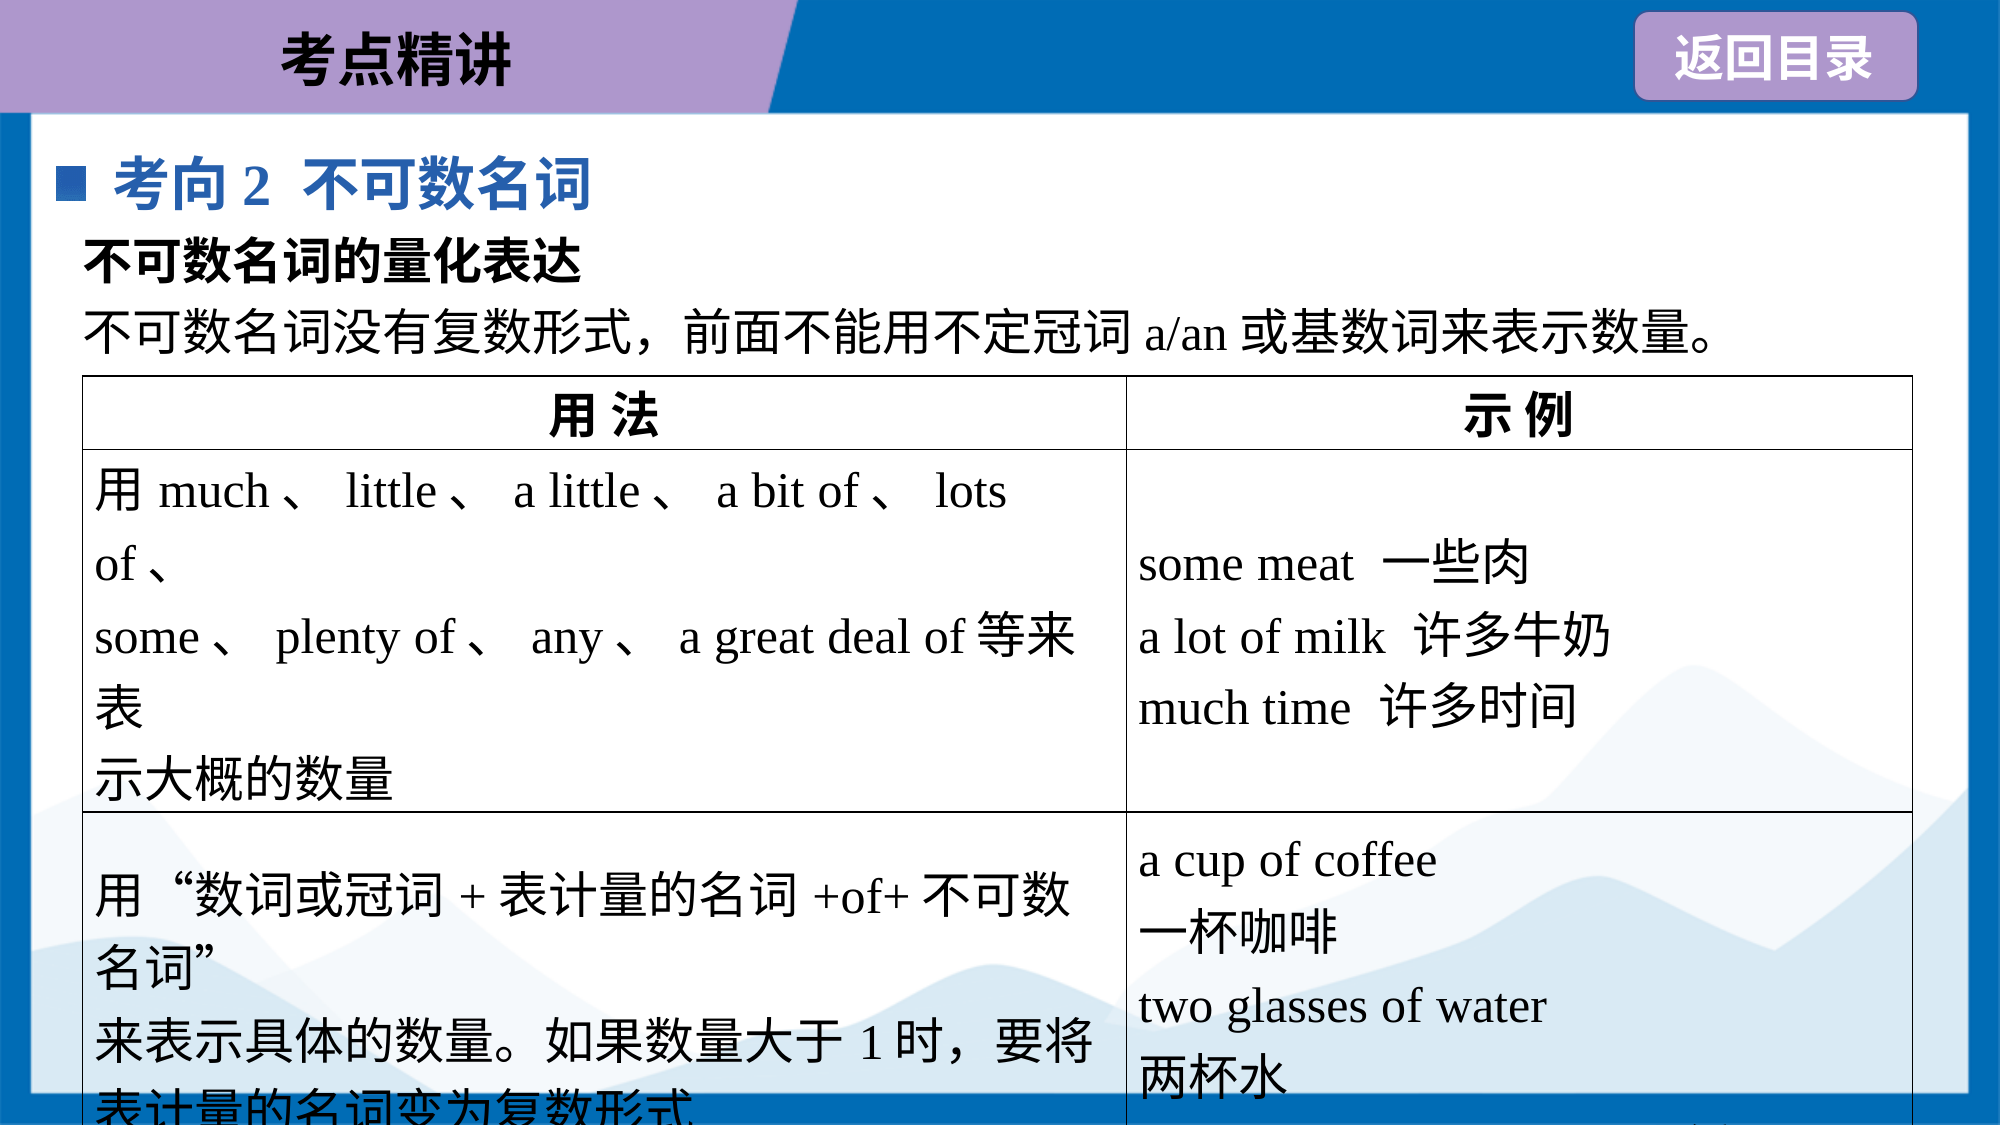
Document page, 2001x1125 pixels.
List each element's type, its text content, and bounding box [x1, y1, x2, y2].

picture [0, 0, 2000, 1125]
table_cell 用“数词或冠词+表计量的名词+of+不可数名词” 来表示具体的数量。如果数量大于1时，要将 表计量的名词变为复数形式 [83, 813, 1126, 1125]
text_box 考向2 不可数名词 [112, 146, 1917, 216]
table_cell 用much、little、a little、a bit of、lots of、 some、plenty of、any、a great deal of等来表 示大概的数量 [83, 450, 1126, 811]
table_header 示 例 [1127, 377, 1912, 449]
table_header 用 法 [83, 377, 1126, 449]
table_cell a cup of coffee 一杯咖啡 two glasses of water 两杯水 three pieces of paper 三张纸 [1127, 813, 1912, 1125]
text_box 不可数名词的量化表达 不可数名词没有复数形式，前面不能用不定冠词a/an或基数词来表示数量。 [82, 216, 1917, 355]
table_cell some meat 一些肉 a lot of milk 许多牛奶 much time 许多时间 [1127, 450, 1912, 811]
